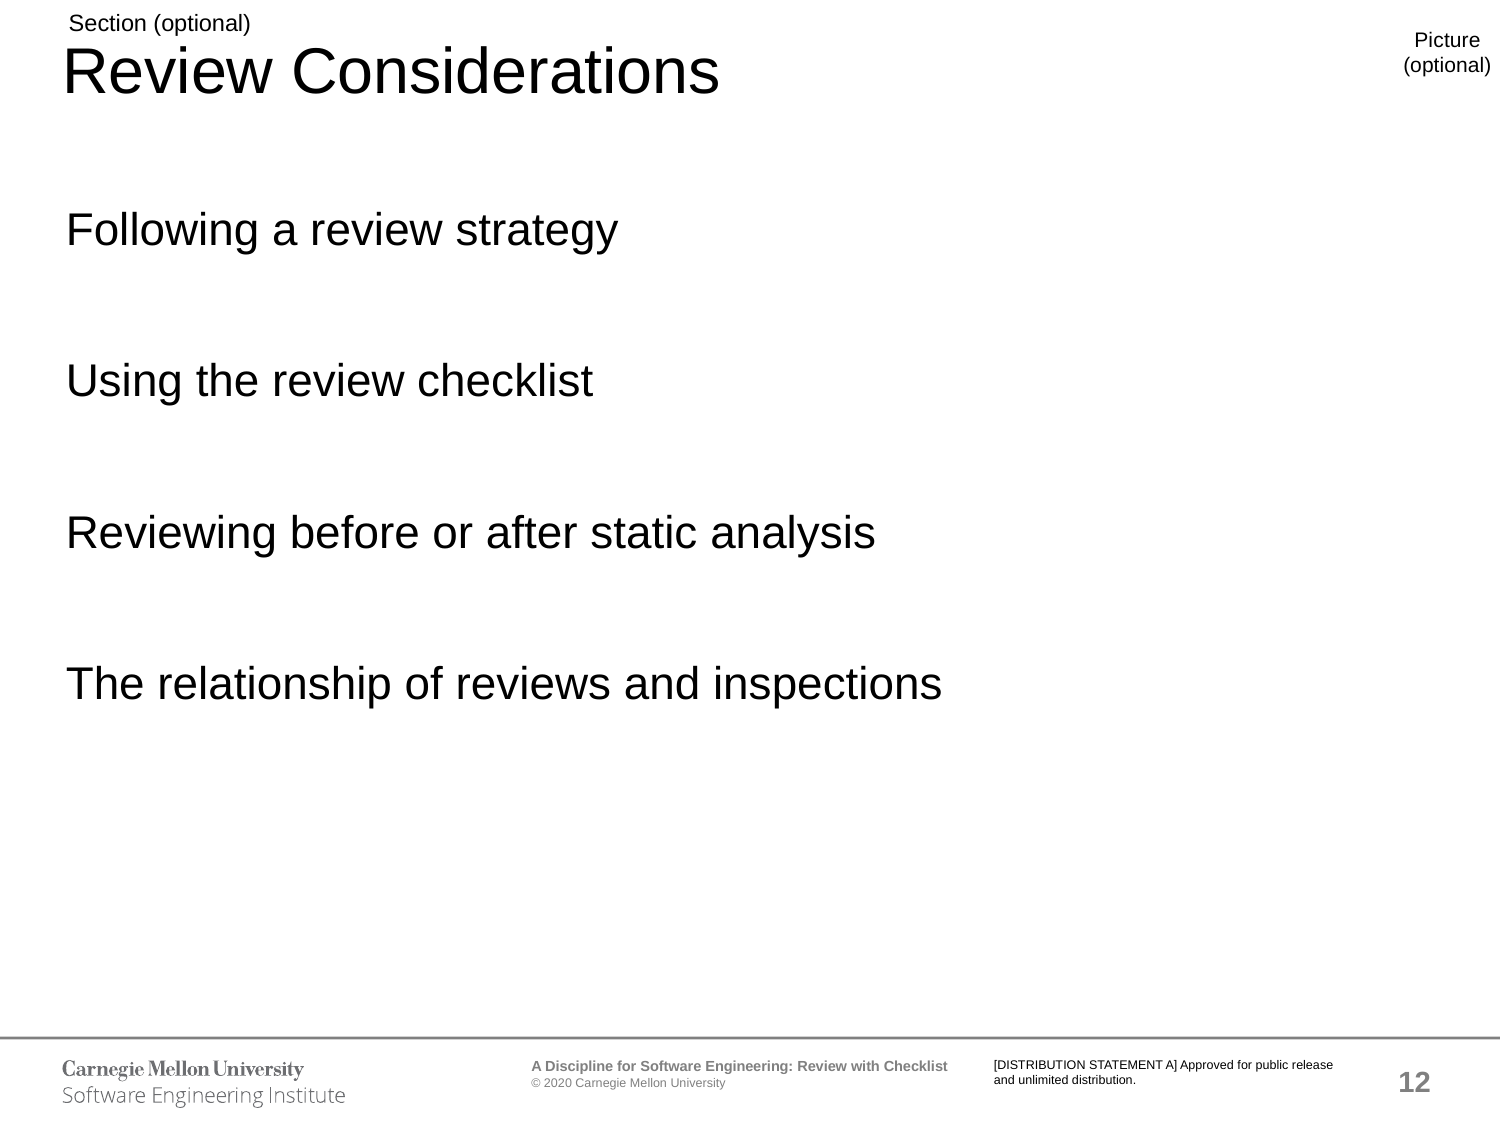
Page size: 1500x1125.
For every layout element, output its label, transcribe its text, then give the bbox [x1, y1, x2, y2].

title Review Considerations [62, 37, 1338, 182]
list Following a review strategy Using the review checklist Reviewing before or after static analysis The relationship of reviews and inspections [65, 199, 1431, 1022]
